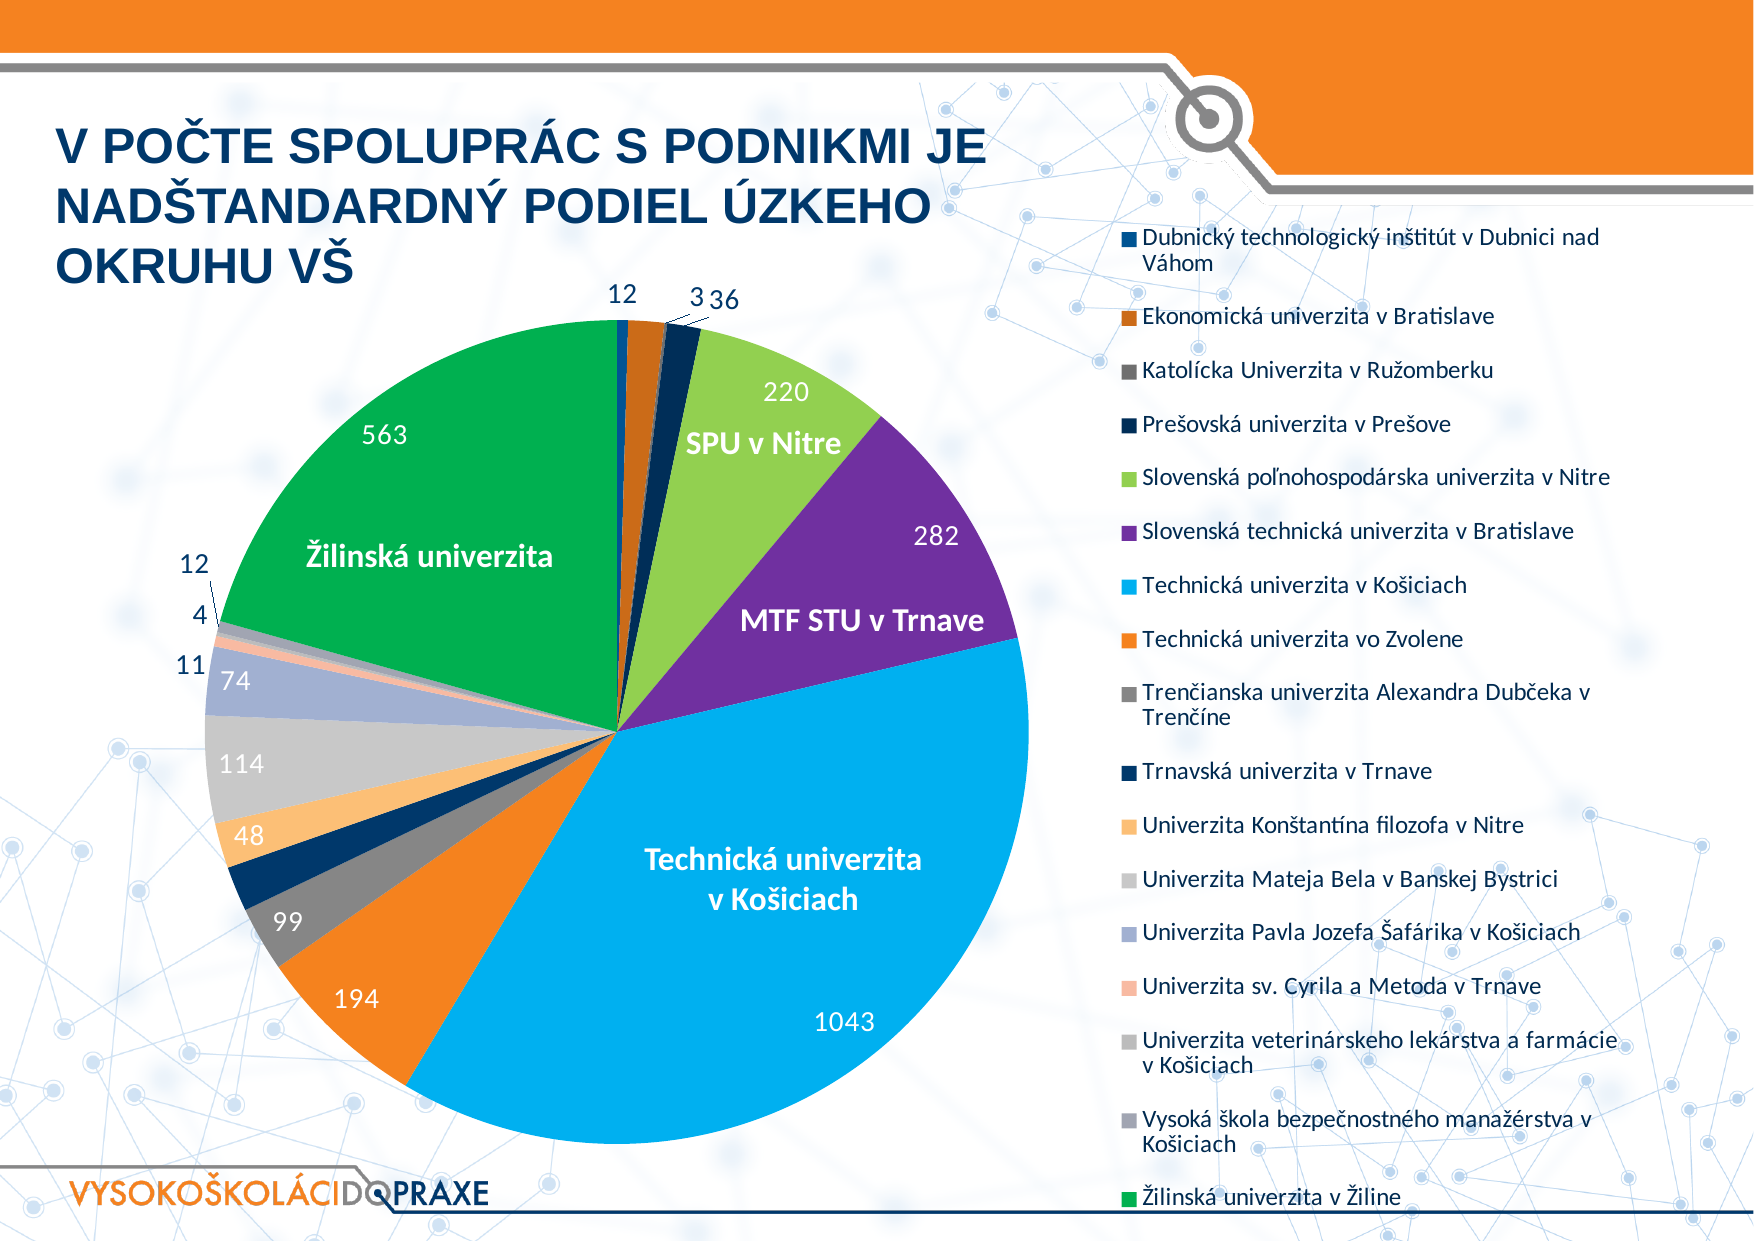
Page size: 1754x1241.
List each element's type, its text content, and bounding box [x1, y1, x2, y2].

chart [117, 198, 1636, 1241]
picture [0, 0, 1754, 1241]
text_box V POČTE SPOLUPRÁC S PODNIKMI JE NADŠTANDARDNÝ PODIEL ÚZKEHO OKRUHU VŠ [38, 119, 1160, 278]
